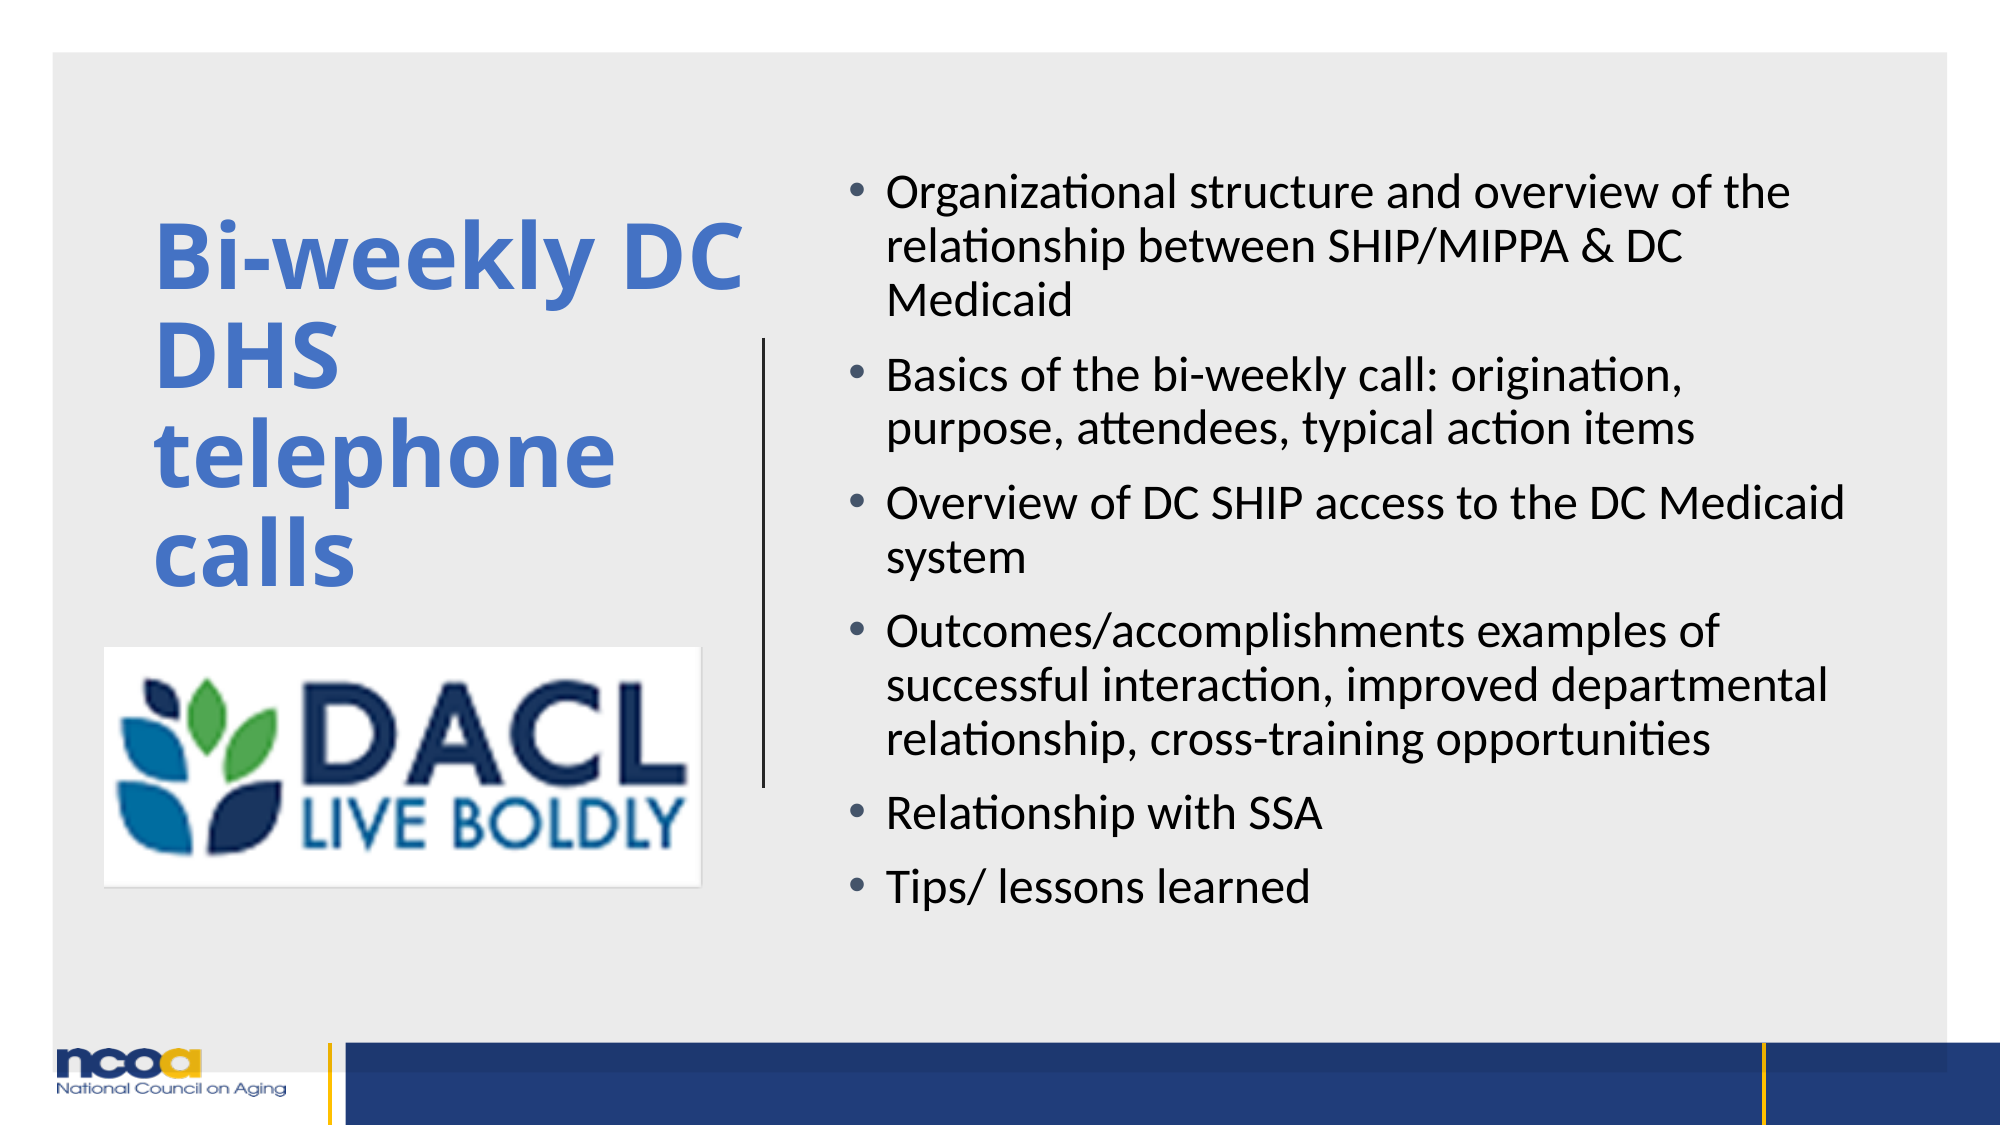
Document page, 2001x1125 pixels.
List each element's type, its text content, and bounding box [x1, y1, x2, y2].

list Organizational structure and overview of the relationship between SHIP/MIPPA & DC Medicaid Basics of the bi-weekly call: origination, purpose, attendees, typical action items Overview of DC SHIP access to the DC Medicaid system Outcomes/accomplishments examples of successful interaction, improved departmental relationship, cross-training opportunities Relationship with SSA Tips/ lessons learned [816, 158, 1863, 967]
picture [57, 1073, 286, 1097]
text_box [52, 51, 1948, 1073]
title Bi-weekly DC DHS telephone calls [137, 158, 764, 967]
picture [104, 647, 705, 891]
